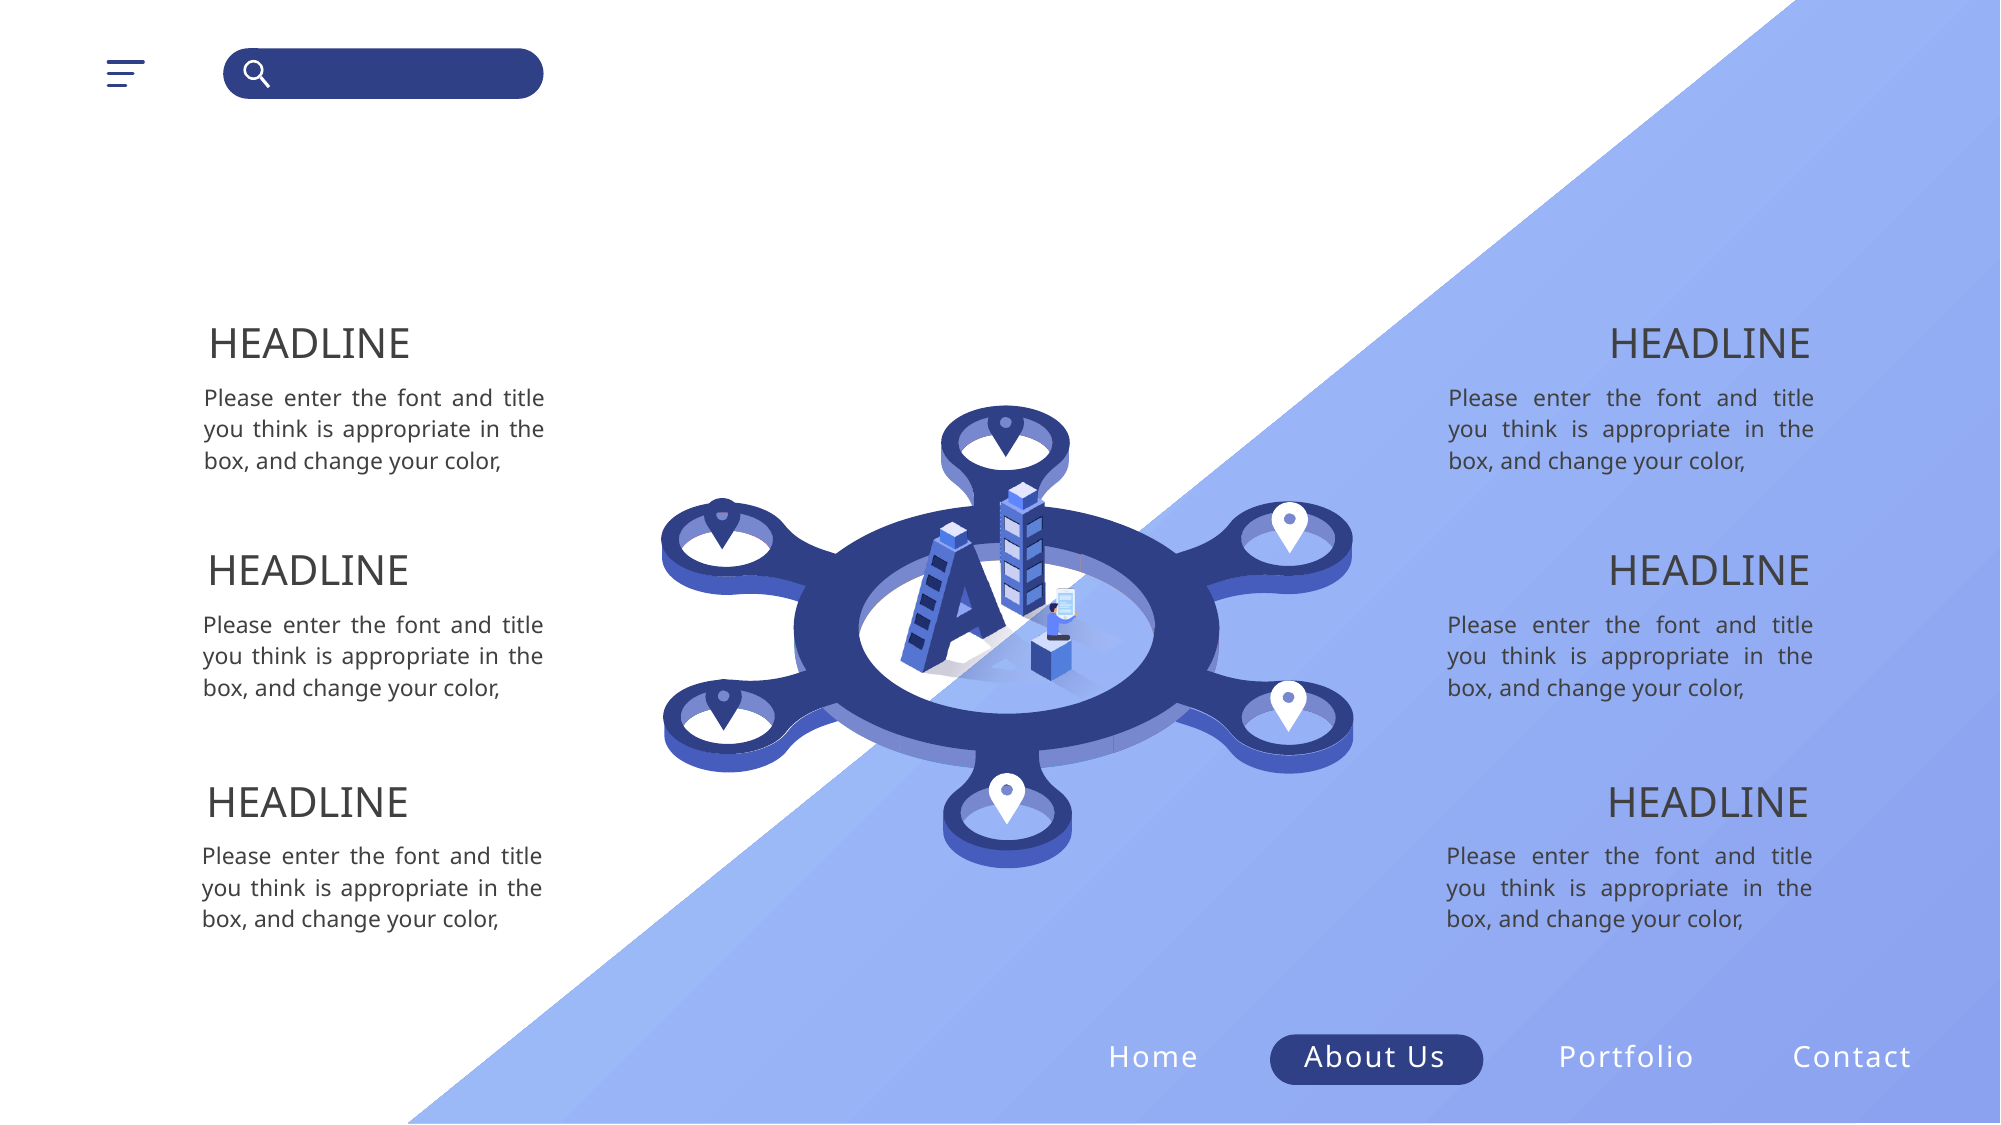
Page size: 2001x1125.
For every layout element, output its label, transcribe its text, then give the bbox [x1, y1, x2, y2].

text_box Home [1093, 1030, 1213, 1081]
text_box Please enter the font and title you think is appropriate in the box, and change your color, [1433, 372, 1830, 482]
text_box HEADLINE [193, 309, 525, 375]
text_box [1270, 1030, 1484, 1085]
text_box HEADLINE [1493, 768, 1825, 833]
text_box HEADLINE [192, 536, 524, 602]
text_box Please enter the font and title you think is appropriate in the box, and change your color, [187, 830, 559, 940]
text_box Contact [1777, 1030, 1936, 1081]
text_box Portfolio [1543, 1030, 1709, 1081]
text_box HEADLINE [191, 768, 523, 833]
text_box Please enter the font and title you think is appropriate in the box, and change your color, [189, 372, 561, 482]
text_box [108, 48, 544, 99]
text_box [405, 0, 2000, 1125]
text_box Please enter the font and title you think is appropriate in the box, and change your color, [1432, 599, 1829, 708]
text_box HEADLINE [1494, 536, 1826, 602]
text_box HEADLINE [1495, 309, 1827, 375]
text_box Please enter the font and title you think is appropriate in the box, and change your color, [188, 599, 560, 708]
text_box Please enter the font and title you think is appropriate in the box, and change your color, [1431, 830, 1828, 940]
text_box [655, 405, 1361, 869]
